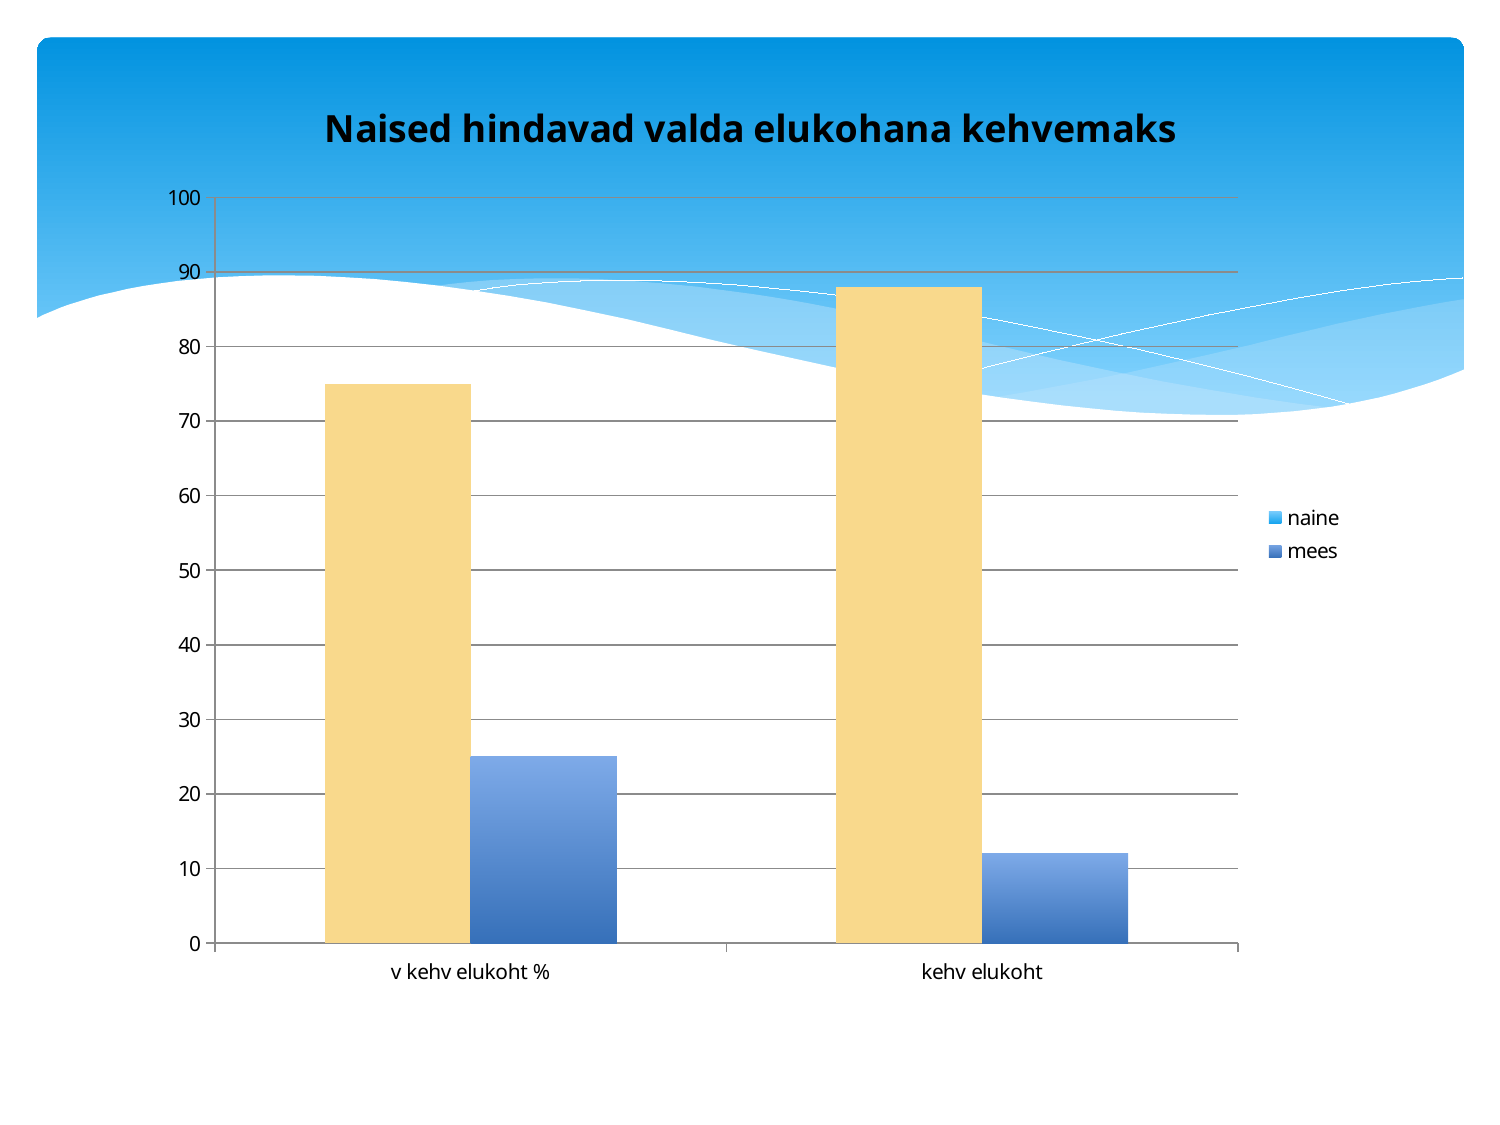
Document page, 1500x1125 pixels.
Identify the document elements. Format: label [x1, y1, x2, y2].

chart [142, 63, 1359, 1006]
